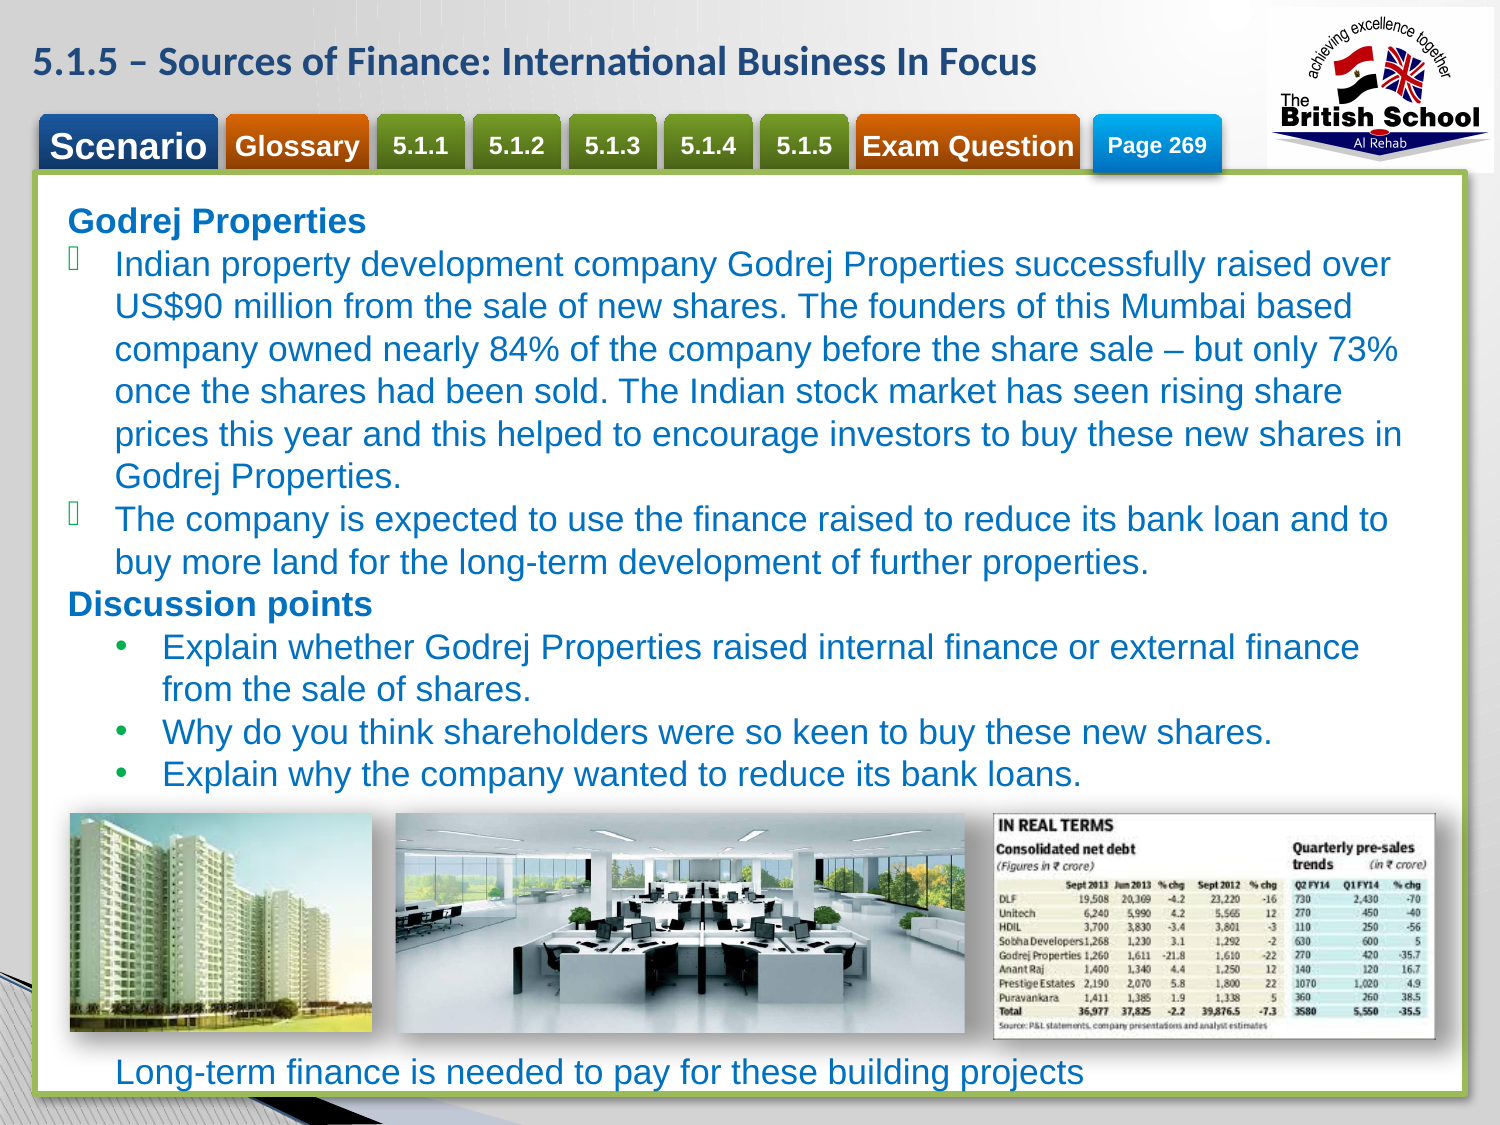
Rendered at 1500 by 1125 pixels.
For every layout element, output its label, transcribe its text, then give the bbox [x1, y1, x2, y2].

picture [993, 812, 1436, 1040]
picture [281, 1114, 303, 1125]
picture [1267, 7, 1495, 173]
title 5.1.5 – Sources of Finance: International Business In Focus [17, 7, 1270, 110]
text_box Page 269 [1092, 114, 1223, 173]
picture [395, 812, 965, 1033]
text_box Godrej Properties Indian property development company Godrej Properties successfully raised over US$90 million from the sale of new shares. The founders of this Mumbai based company owned nearly 84% of the company before the share sale – but only 73% once the shares had been sold. The Indian stock market has seen rising share prices this year and this helped to encourage investors to buy these new shares in Godrej Properties. The company is expected to use the finance raised to reduce its bank loan and to buy more land for the long-term development of further properties. Discussion points Explain whether Godrej Properties raised internal finance or external finance from the sale of shares. Why do you think shareholders were so keen to buy these new shares. Explain why the company wanted to reduce its bank loans. Long-term finance is needed to pay for these building projects [53, 191, 1455, 1099]
picture [69, 812, 373, 1033]
